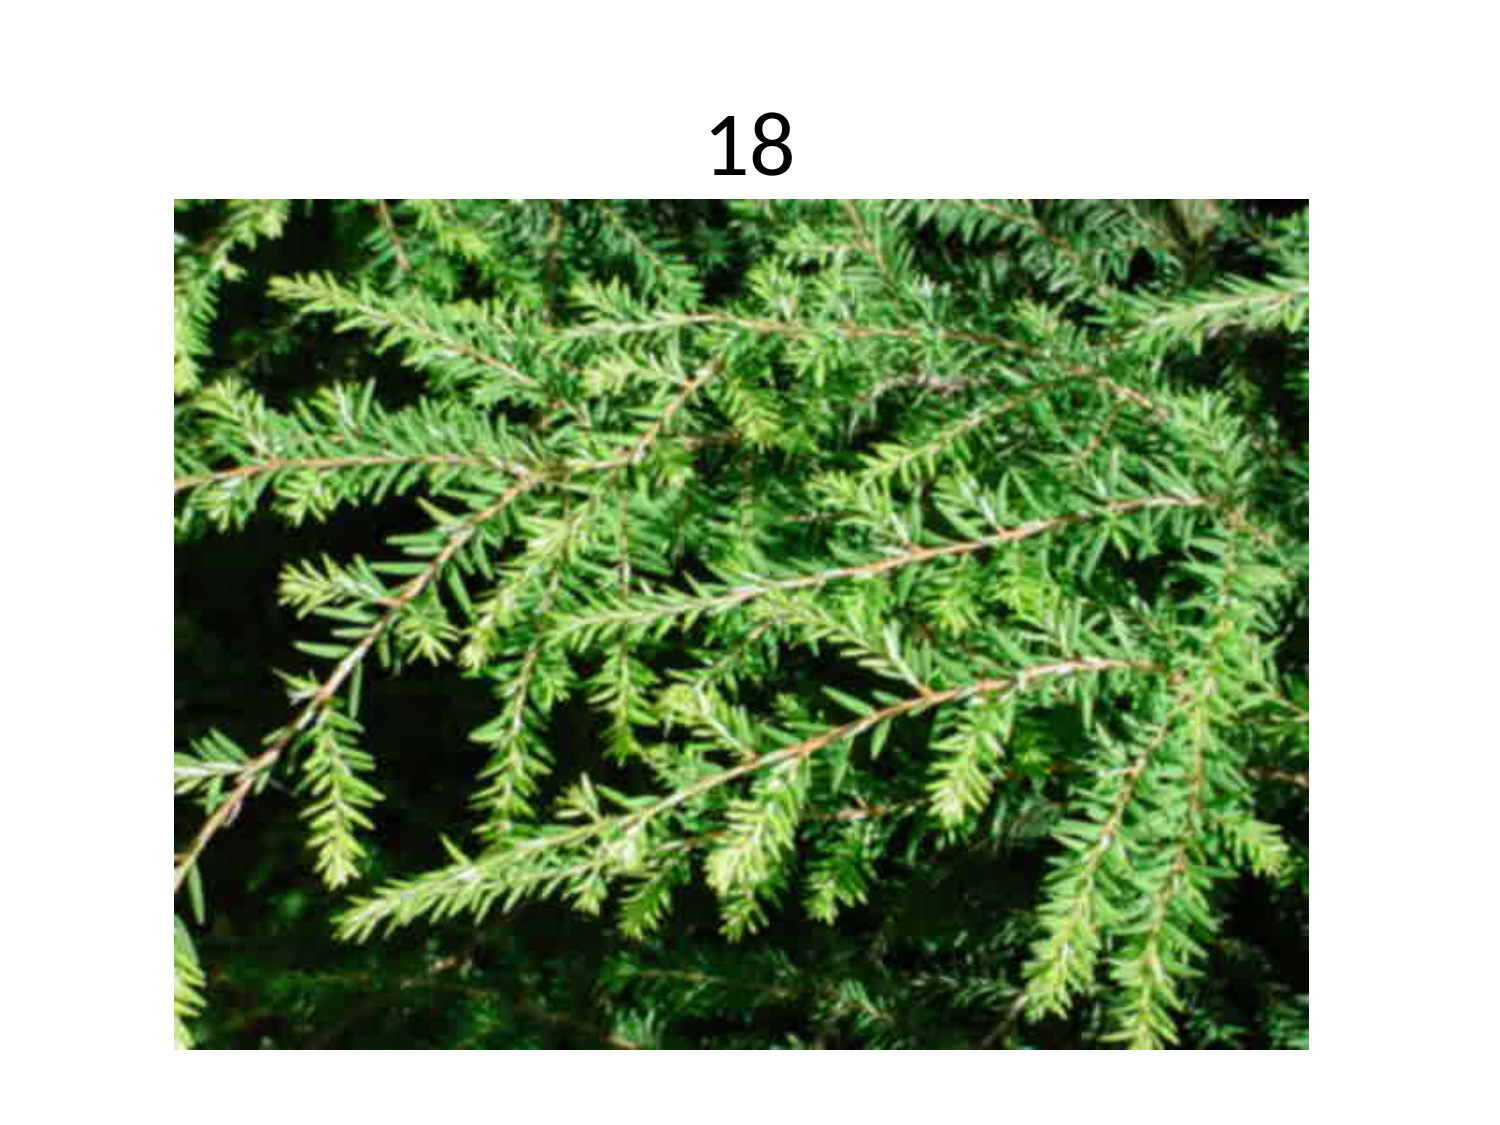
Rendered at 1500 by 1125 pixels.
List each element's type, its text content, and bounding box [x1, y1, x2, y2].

picture [174, 199, 1309, 1051]
title 18 [75, 45, 1425, 233]
